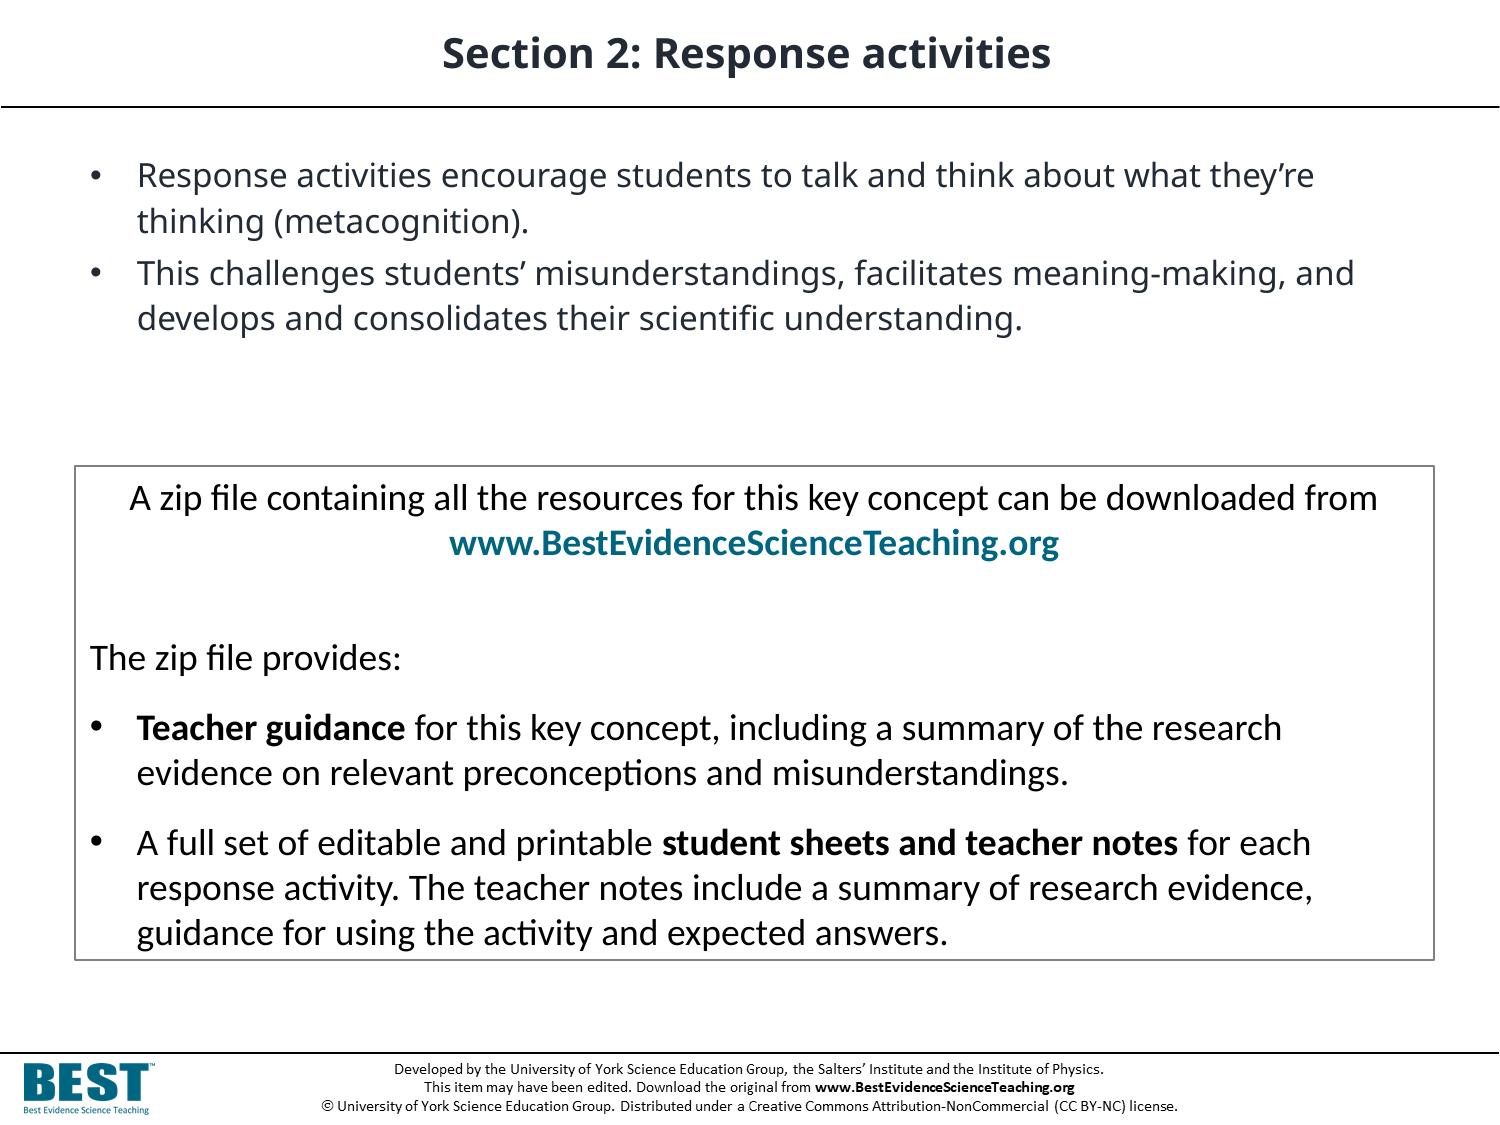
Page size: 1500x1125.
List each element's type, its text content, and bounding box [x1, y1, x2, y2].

picture [0, 106, 1500, 1125]
text_box Section 2: Response activities [23, 4, 1471, 99]
